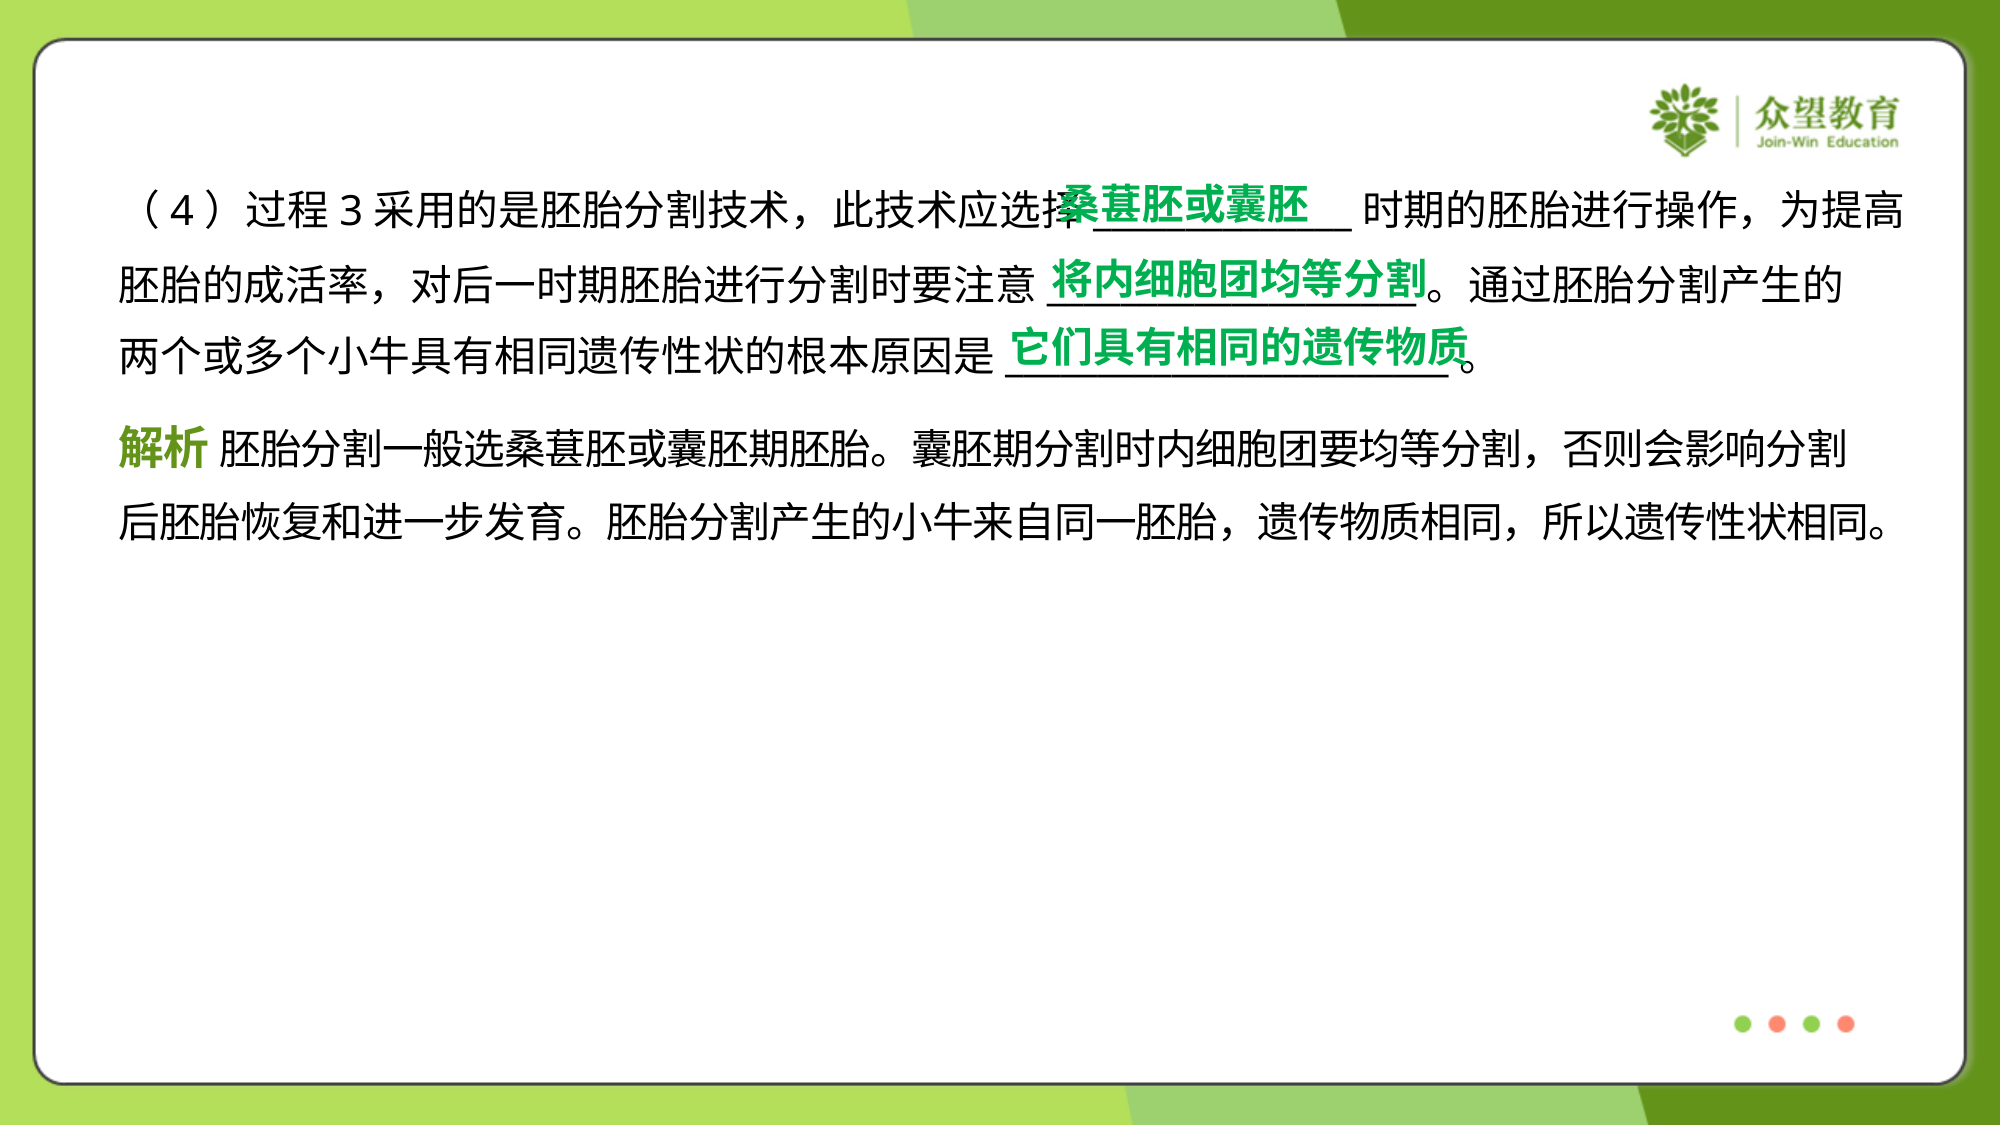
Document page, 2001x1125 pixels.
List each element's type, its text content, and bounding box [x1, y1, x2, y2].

text_box （4）过程3采用的是胚胎分割技术，此技术应选择______________时期的胚胎进行操作，为提高 胚胎的成活率，对后一时期胚胎进行分割时要注意____________________。通过胚胎分割产生的 两个或多个小牛具有相同遗传性状的根本原因是________________________。 [118, 158, 1883, 373]
picture [0, 0, 2000, 1125]
text_box 将内细胞团均等分割 [1036, 227, 1442, 295]
text_box 解析 胚胎分割一般选桑葚胚或囊胚期胚胎。囊胚期分割时内细胞团要均等分割，否则会影响分割 后胚胎恢复和进一步发育。胚胎分割产生的小牛来自同一胚胎，遗传物质相同，所以遗传性状相同。 [118, 389, 1883, 539]
text_box 它们具有相同的遗传物质 [995, 299, 1484, 364]
text_box 桑葚胚或囊胚 [1044, 152, 1325, 220]
